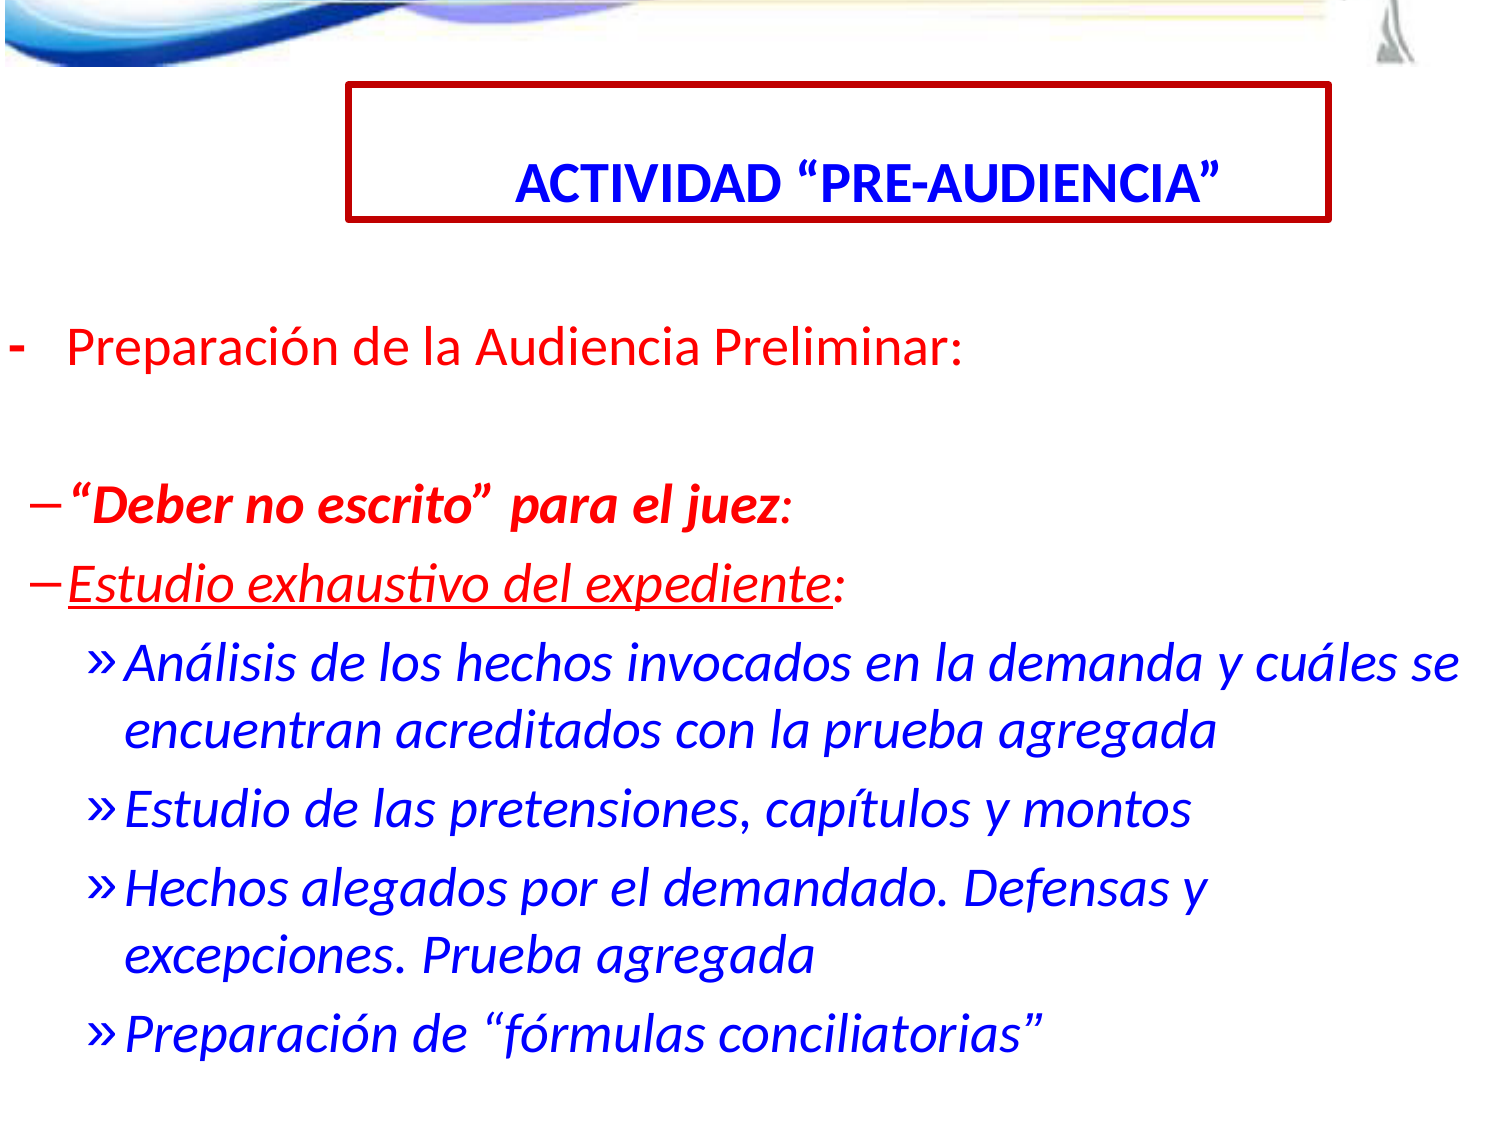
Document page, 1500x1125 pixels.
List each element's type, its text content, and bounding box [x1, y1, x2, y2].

text_box [1258, 83, 1331, 222]
text_box [5, 75, 1424, 340]
text_box [328, 75, 1258, 265]
list ACTIVIDAD “PRE-AUDIENCIA” - Preparación de la Audiencia Preliminar: “Deber no escrito” para el juez: Estudio exhaustivo del expediente: Análisis de los hechos invocados en la demanda y cuáles se encuentran acreditados con la prueba agregada Estudio de las pretensiones, capítulos y montos Hechos alegados por el demandado. Defensas y excepciones. Prueba agregada Preparación de “fórmulas conciliatorias” [0, 68, 1493, 1094]
picture [5, 0, 1500, 67]
